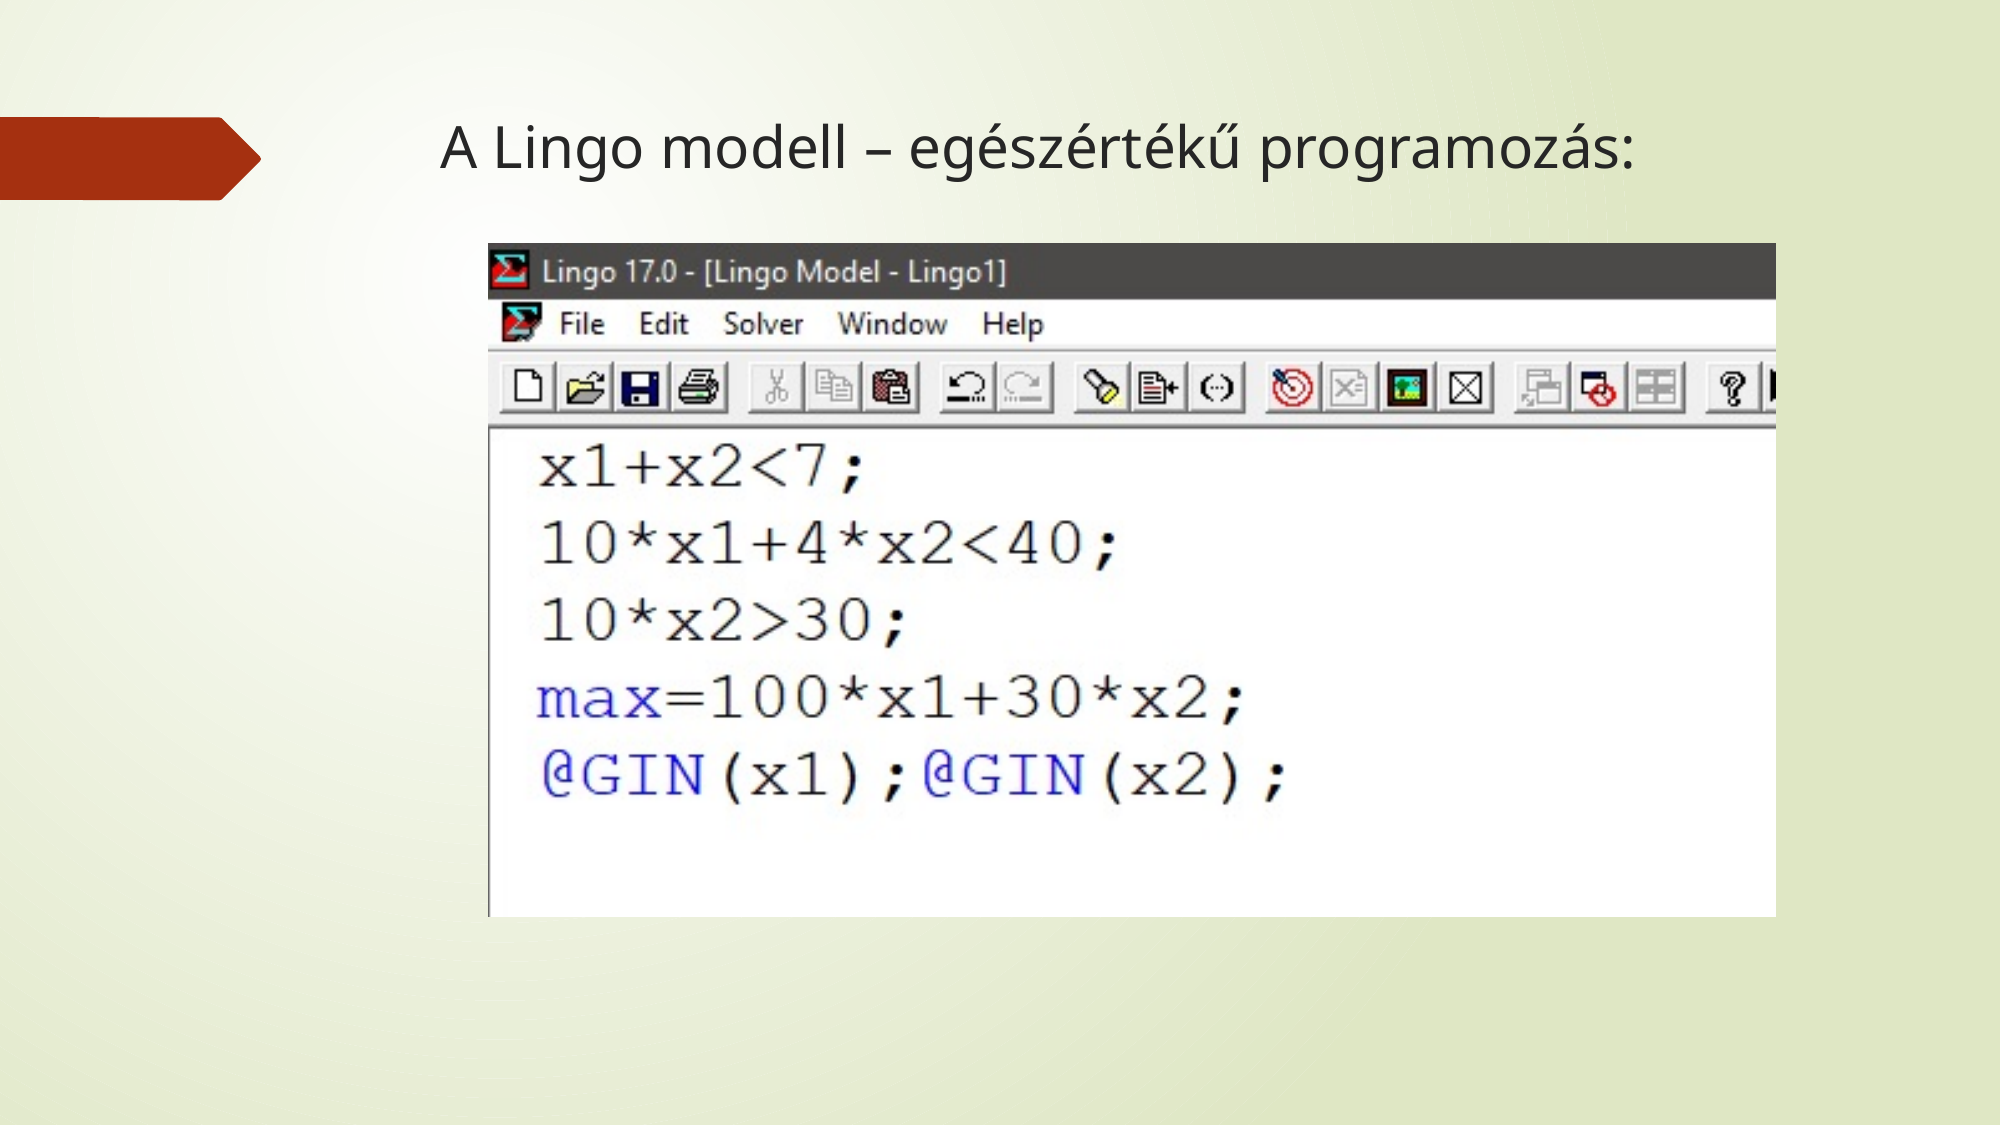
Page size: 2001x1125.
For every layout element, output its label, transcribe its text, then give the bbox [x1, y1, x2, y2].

title A Lingo modell – egészértékű programozás: [425, 102, 1888, 313]
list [488, 243, 1776, 917]
